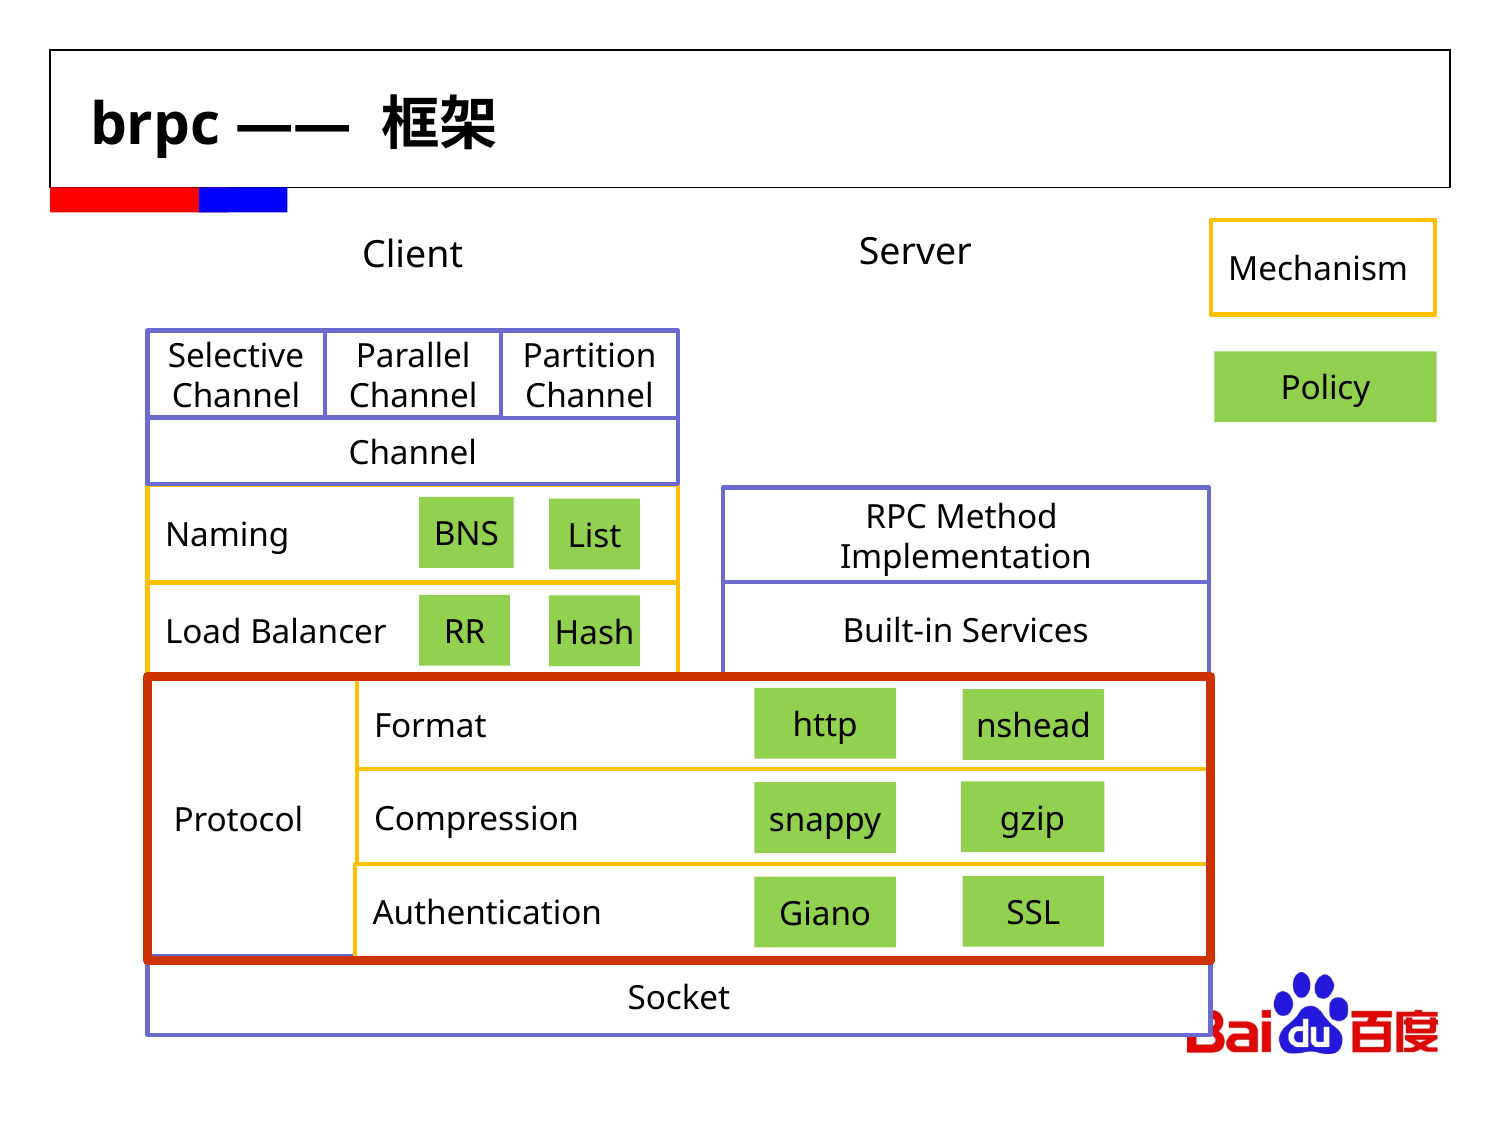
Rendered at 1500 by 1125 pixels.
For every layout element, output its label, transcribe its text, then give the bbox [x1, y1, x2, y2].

picture [1187, 972, 1438, 1054]
text_box Parallel Channel [323, 328, 499, 419]
text_box Server [761, 219, 1069, 279]
text_box Hash [547, 593, 642, 668]
text_box Client [259, 222, 567, 283]
text_box RPC Method Implementation [721, 485, 1211, 584]
text_box BNS [417, 495, 516, 570]
text_box Built-in Services [721, 584, 1211, 674]
text_box Channel [145, 419, 680, 486]
text_box Policy [1212, 349, 1439, 424]
text_box List [547, 497, 642, 572]
text_box Socket [145, 963, 1213, 1037]
text_box Partition Channel [499, 328, 680, 420]
text_box RR [417, 593, 512, 668]
text_box Naming [145, 485, 680, 585]
text_box Load Balancer [145, 585, 680, 674]
title brpc —— 框架 [74, 56, 1426, 185]
text_box Selective Channel [145, 328, 323, 419]
text_box Protocol [145, 674, 1213, 963]
text_box Mechanism [1209, 218, 1437, 317]
